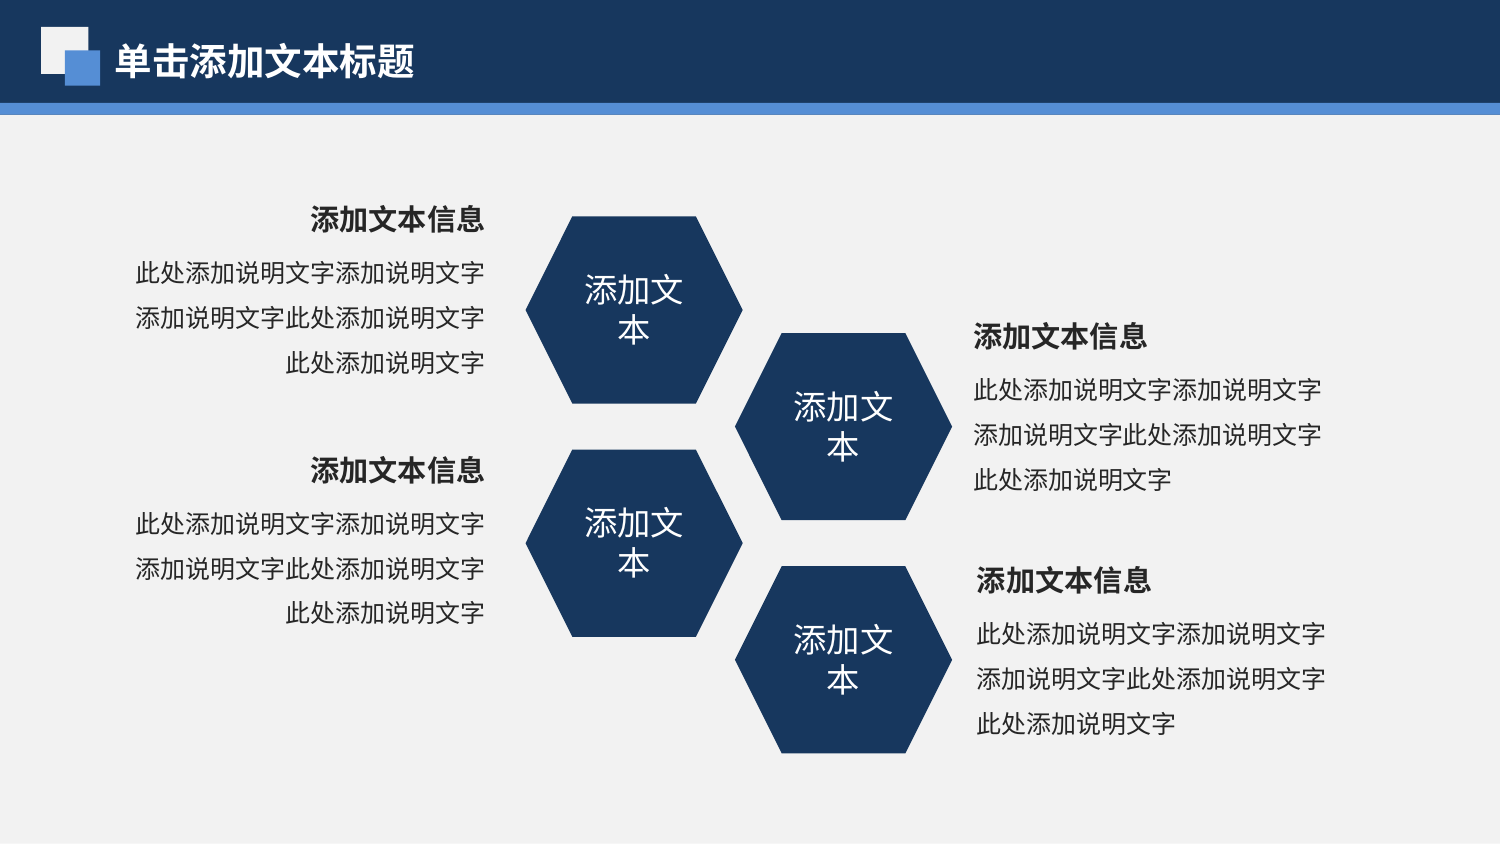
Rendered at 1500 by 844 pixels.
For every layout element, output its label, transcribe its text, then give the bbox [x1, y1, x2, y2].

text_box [734, 565, 953, 754]
text_box 单击添加文本标题 [100, 30, 479, 91]
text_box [525, 216, 743, 404]
text_box 添加文本信息 此处添加说明文字添加说明文字添加说明文字此处添加说明文字此处添加说明文字 [112, 194, 501, 392]
text_box [0, 0, 1500, 101]
text_box 添加文本信息 此处添加说明文字添加说明文字添加说明文字此处添加说明文字此处添加说明文字 [112, 444, 501, 642]
text_box [39, 25, 91, 76]
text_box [734, 332, 953, 521]
text_box [63, 48, 102, 88]
text_box 添加文本信息 此处添加说明文字添加说明文字添加说明文字此处添加说明文字此处添加说明文字 [958, 310, 1353, 521]
text_box [0, 101, 1500, 117]
text_box 添加文本信息 此处添加说明文字添加说明文字添加说明文字此处添加说明文字此处添加说明文字 [962, 555, 1357, 765]
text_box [525, 449, 743, 638]
